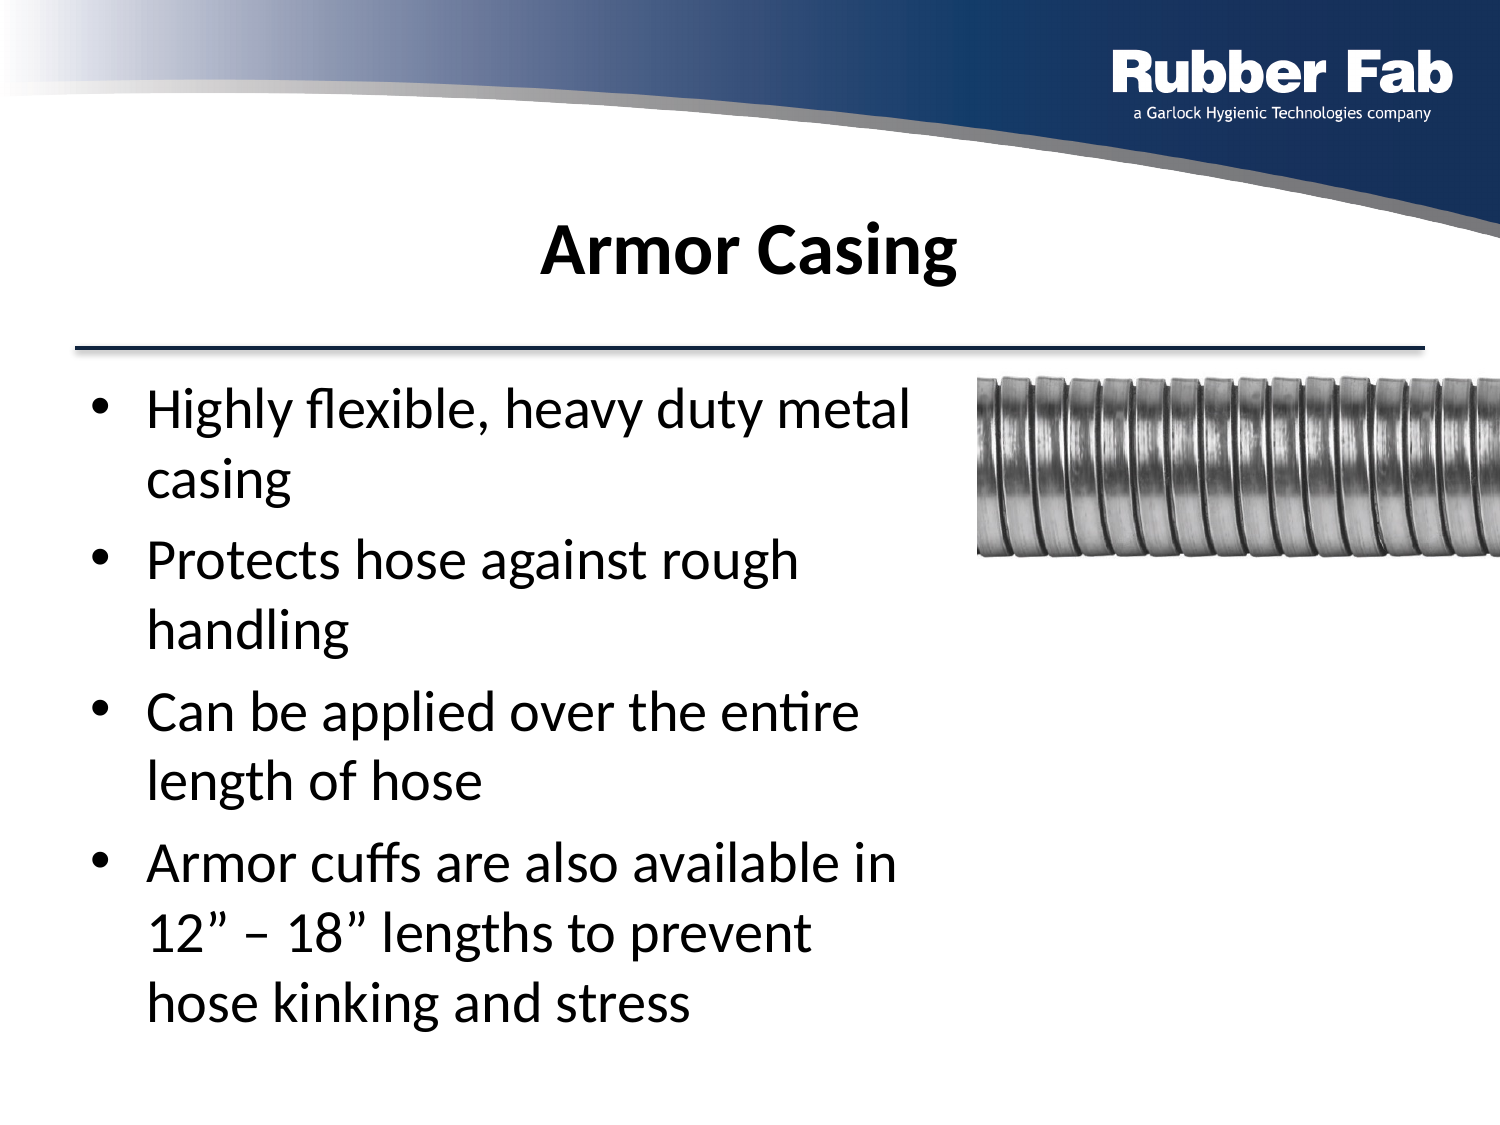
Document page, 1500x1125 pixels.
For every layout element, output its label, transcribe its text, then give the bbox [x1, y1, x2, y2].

title Armor Casing [75, 151, 1425, 339]
list Highly flexible, heavy duty metal casing Protects hose against rough handling Can be applied over the entire length of hose Armor cuffs are also available in 12” – 18” lengths to prevent hose kinking and stress [75, 362, 952, 1112]
picture [0, 0, 1500, 240]
picture [977, 362, 1500, 563]
